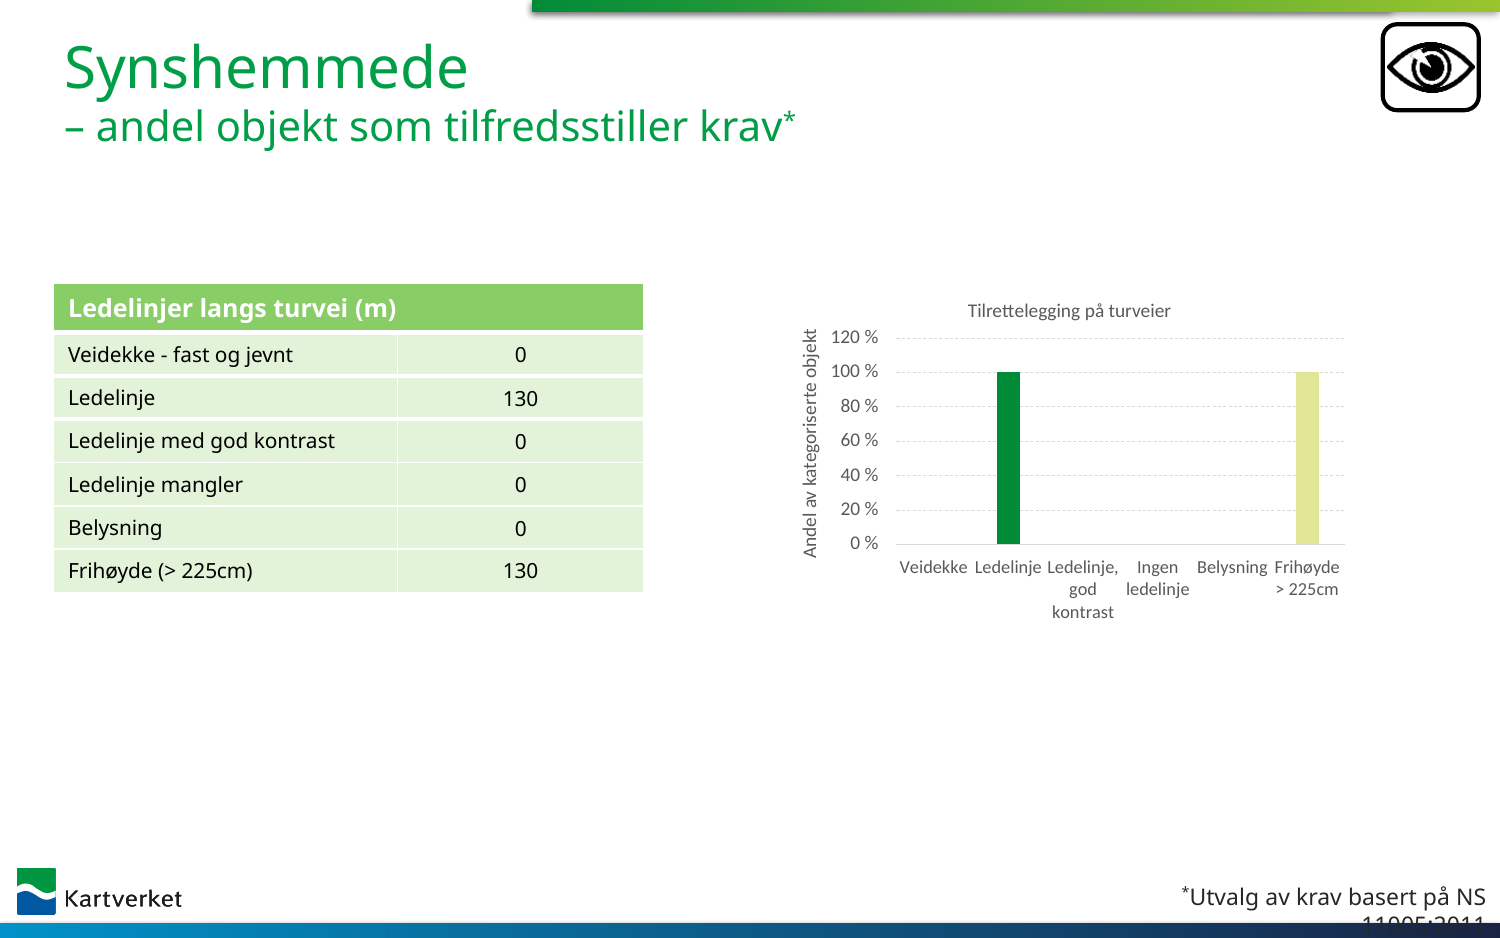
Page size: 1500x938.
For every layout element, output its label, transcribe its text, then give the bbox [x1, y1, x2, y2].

table_cell 0 [398, 463, 643, 505]
table_cell Ledelinje med god kontrast [54, 421, 397, 462]
table_cell 130 [398, 378, 643, 417]
table_cell Veidekke - fast og jevnt [54, 335, 397, 374]
table_cell Ledelinje [54, 378, 397, 417]
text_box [1382, 24, 1480, 111]
table_header Ledelinjer langs turvei (m) [54, 284, 643, 330]
table_cell 130 [398, 550, 643, 592]
picture [791, 291, 1348, 630]
table_cell Frihøyde (> 225cm) [54, 550, 397, 592]
text_box *Utvalg av krav basert på NS 11005:2011 [1068, 873, 1500, 938]
table_cell 0 [398, 507, 643, 548]
table_cell 0 [398, 335, 643, 374]
table_cell 0 [398, 421, 643, 462]
text_box Synshemmede – andel objekt som tilfredsstiller krav* [49, 24, 1431, 158]
table_cell Belysning [54, 507, 397, 548]
table_cell Ledelinje mangler [54, 463, 397, 505]
